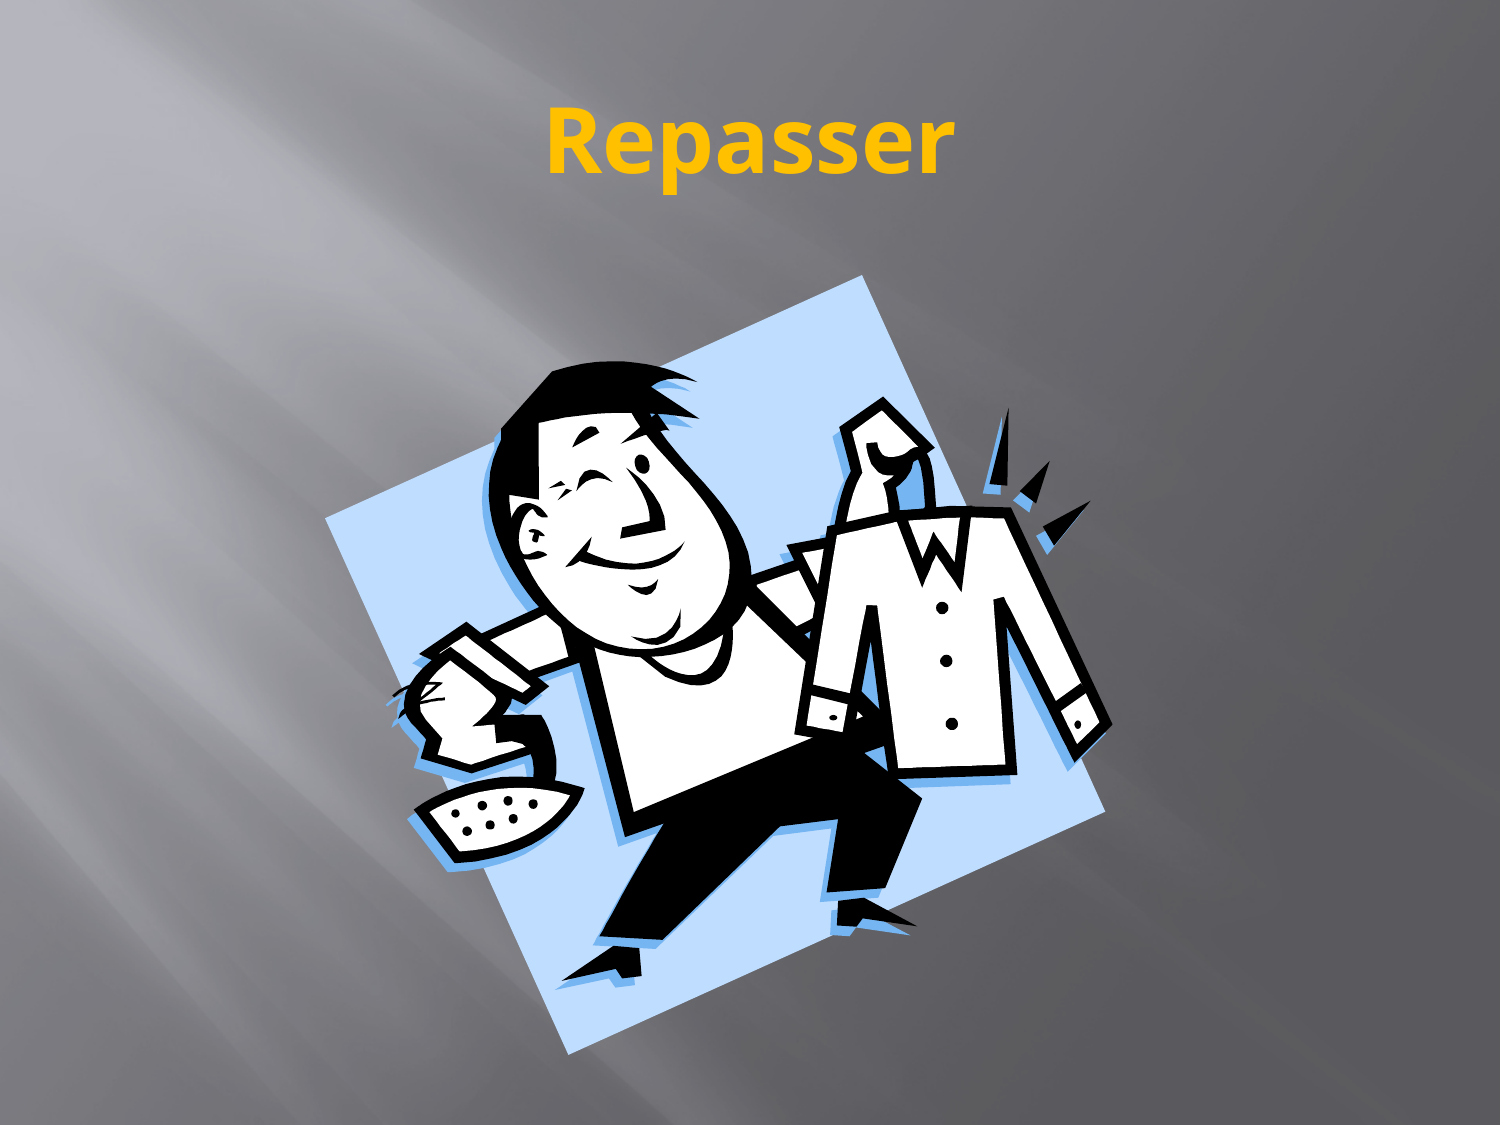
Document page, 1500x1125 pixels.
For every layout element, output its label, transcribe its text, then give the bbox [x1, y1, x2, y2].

picture [324, 274, 1113, 1055]
text_box Repasser [299, 74, 1200, 200]
